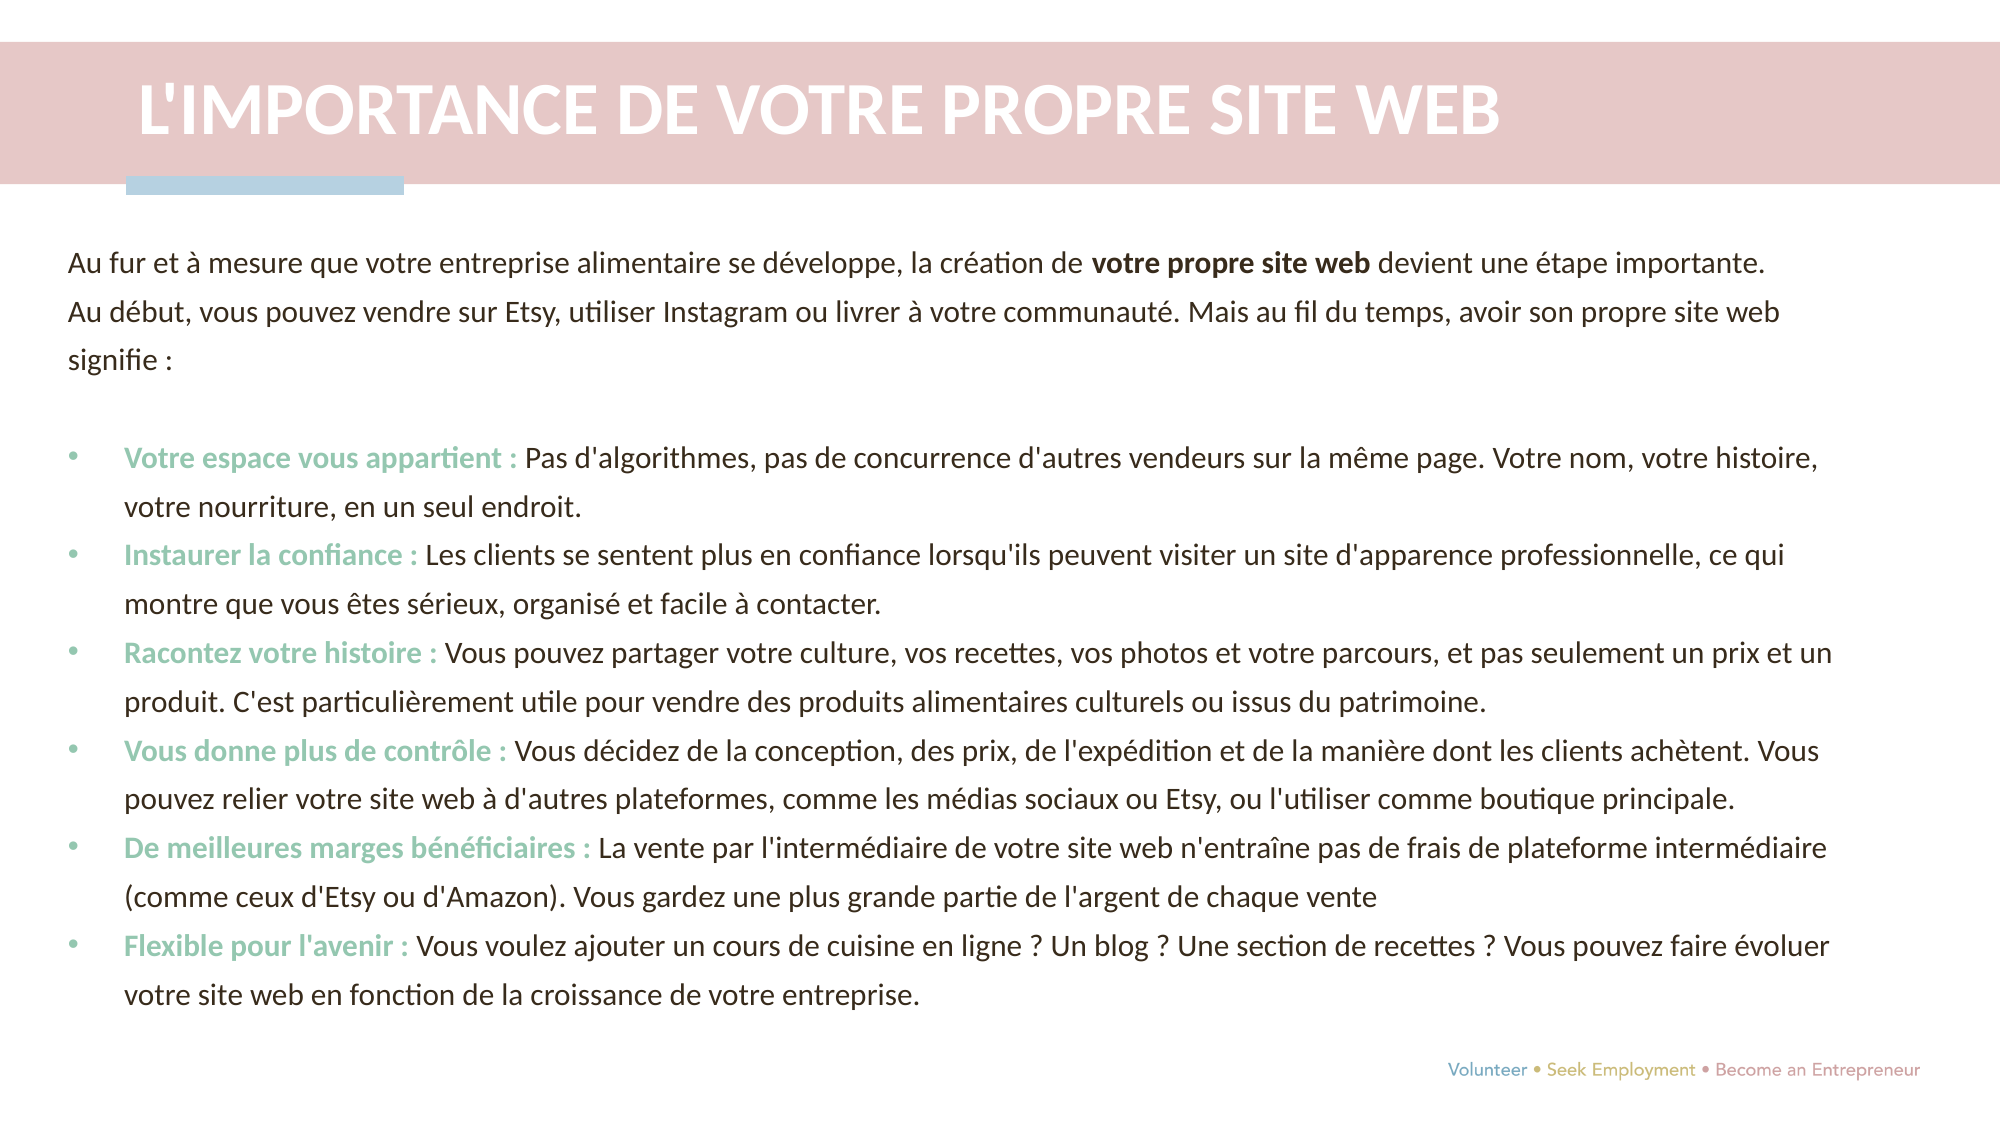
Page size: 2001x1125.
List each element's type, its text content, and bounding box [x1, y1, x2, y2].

picture [1418, 1046, 1971, 1103]
list L'IMPORTANCE DE VOTRE PROPRE SITE WEB [123, 51, 1913, 170]
text_box Au fur et à mesure que votre entreprise alimentaire se développe, la création de votre propre site web devient une étape importante. Au début, vous pouvez vendre sur Etsy, utiliser Instagram ou livrer à votre communauté. Mais au fil du temps, avoir son propre site web signifie : Votre espace vous appartient : Pas d'algorithmes, pas de concurrence d'autres vendeurs sur la même page. Votre nom, votre histoire, votre nourriture, en un seul endroit. Instaurer la confiance : Les clients se sentent plus en confiance lorsqu'ils peuvent visiter un site d'apparence professionnelle, ce qui montre que vous êtes sérieux, organisé et facile à contacter. Racontez votre histoire : Vous pouvez partager votre culture, vos recettes, vos photos et votre parcours, et pas seulement un prix et un produit. C'est particulièrement utile pour vendre des produits alimentaires culturels ou issus du patrimoine. Vous donne plus de contrôle : Vous décidez de la conception, des prix, de l'expédition et de la manière dont les clients achètent. Vous pouvez relier votre site web à d'autres plateformes, comme les médias sociaux ou Etsy, ou l'utiliser comme boutique principale. De meilleures marges bénéficiaires : La vente par l'intermédiaire de votre site web n'entraîne pas de frais de plateforme intermédiaire (comme ceux d'Etsy ou d'Amazon). Vous gardez une plus grande partie de l'argent de chaque vente Flexible pour l'avenir : Vous voulez ajouter un cours de cuisine en ligne ? Un blog ? Une section de recettes ? Vous pouvez faire évoluer votre site web en fonction de la croissance de votre entreprise. [52, 223, 1869, 699]
